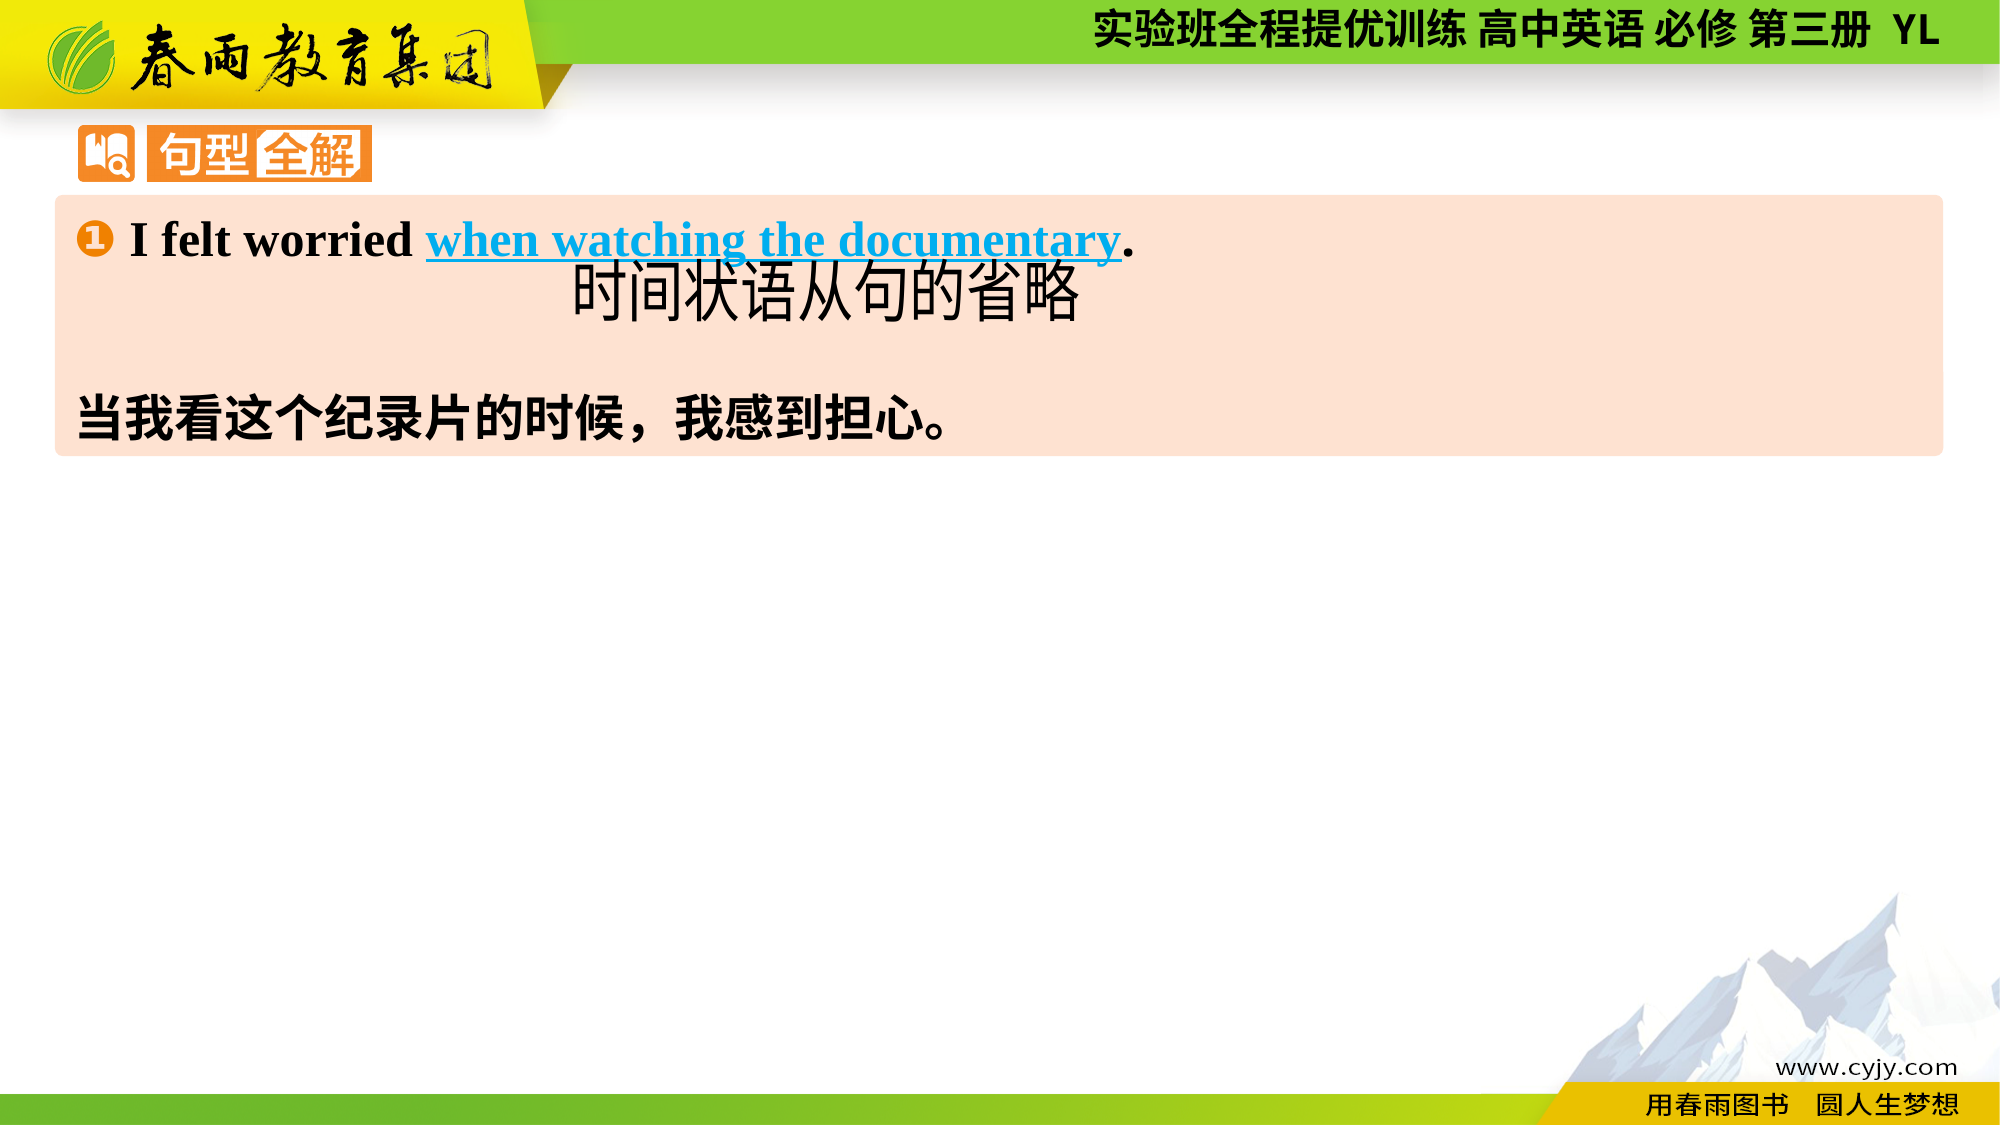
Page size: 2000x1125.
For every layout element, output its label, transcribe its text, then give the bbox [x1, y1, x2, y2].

text_box [54, 195, 59, 456]
list ❶ I felt worried when watching the documentary. 当我看这个纪录片的时候，我感到担心。 [59, 168, 1944, 457]
picture [0, 0, 2000, 1125]
